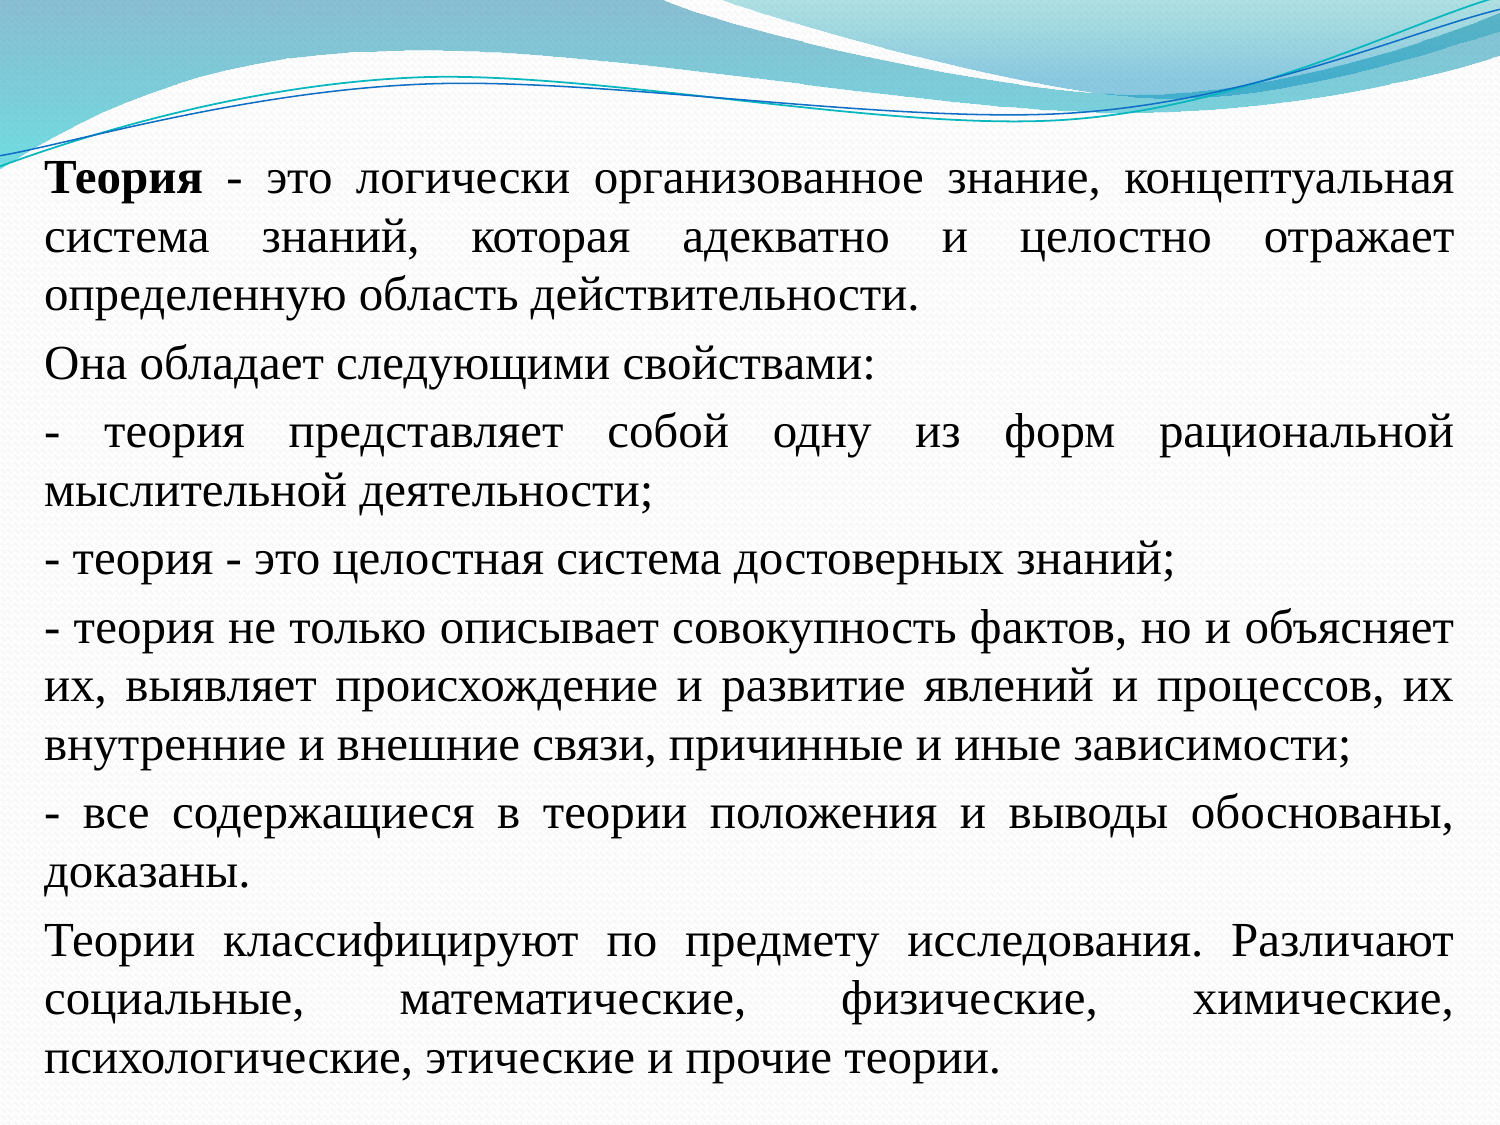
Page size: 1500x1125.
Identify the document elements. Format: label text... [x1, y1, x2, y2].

list Теория - это логически организованное знание, концептуальная система знаний, которая адекватно и целостно отражает определенную область действительности. Она обладает следующими свойствами: - теория представляет собой одну из форм рациональной мыслительной деятельности; - теория - это целостная система достоверных знаний; - теория не только описывает совокупность фактов, но и объясняет их, выявляет происхождение и развитие явлений и процессов, их внутренние и внешние связи, причинные и иные зависимости; - все содержащиеся в теории положения и выводы обоснованы, доказаны. Теории классифицируют по предмету исследования. Различают социальные, математические, физические, химические, психологические, этические и прочие теории. [29, 137, 1471, 1106]
